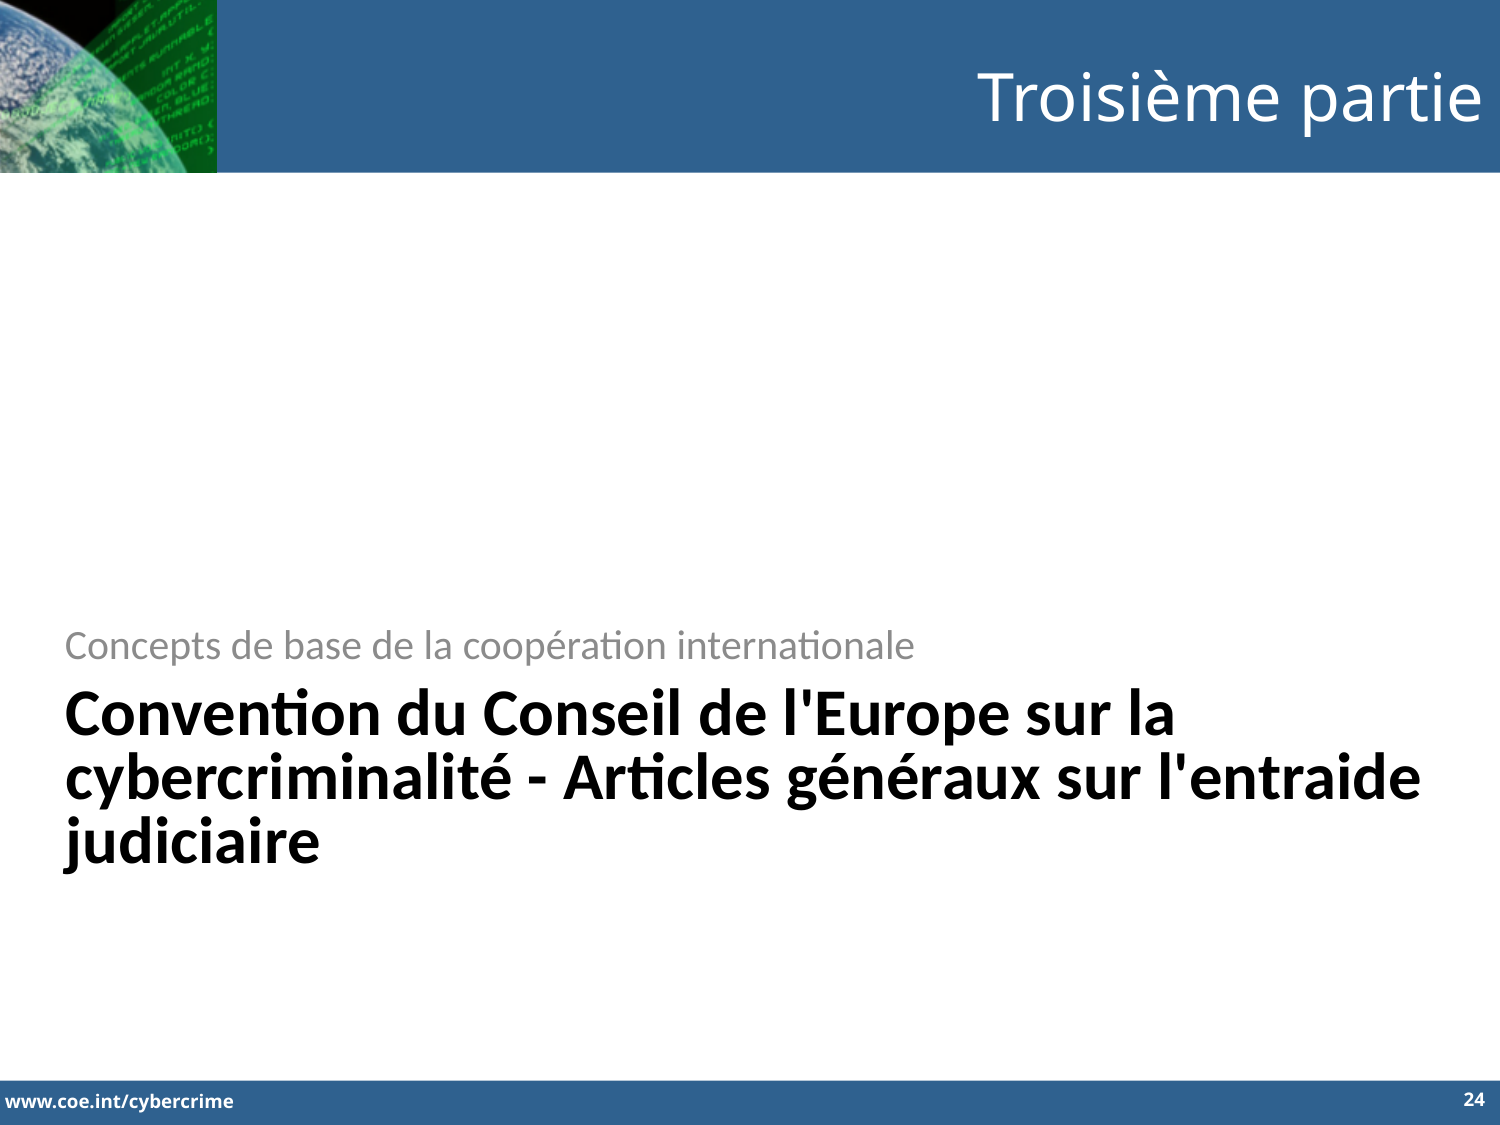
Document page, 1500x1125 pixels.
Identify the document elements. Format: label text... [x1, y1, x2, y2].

picture [0, 1, 217, 173]
text_box Concepts de base de la coopération internationale [49, 615, 1325, 674]
text_box Convention du Conseil de l'Europe sur la cybercriminalité - Articles généraux sur l'entraide judiciaire [50, 676, 1450, 884]
text_box Troisième partie [309, 18, 1500, 171]
slide_number 24 [1149, 1079, 1500, 1125]
